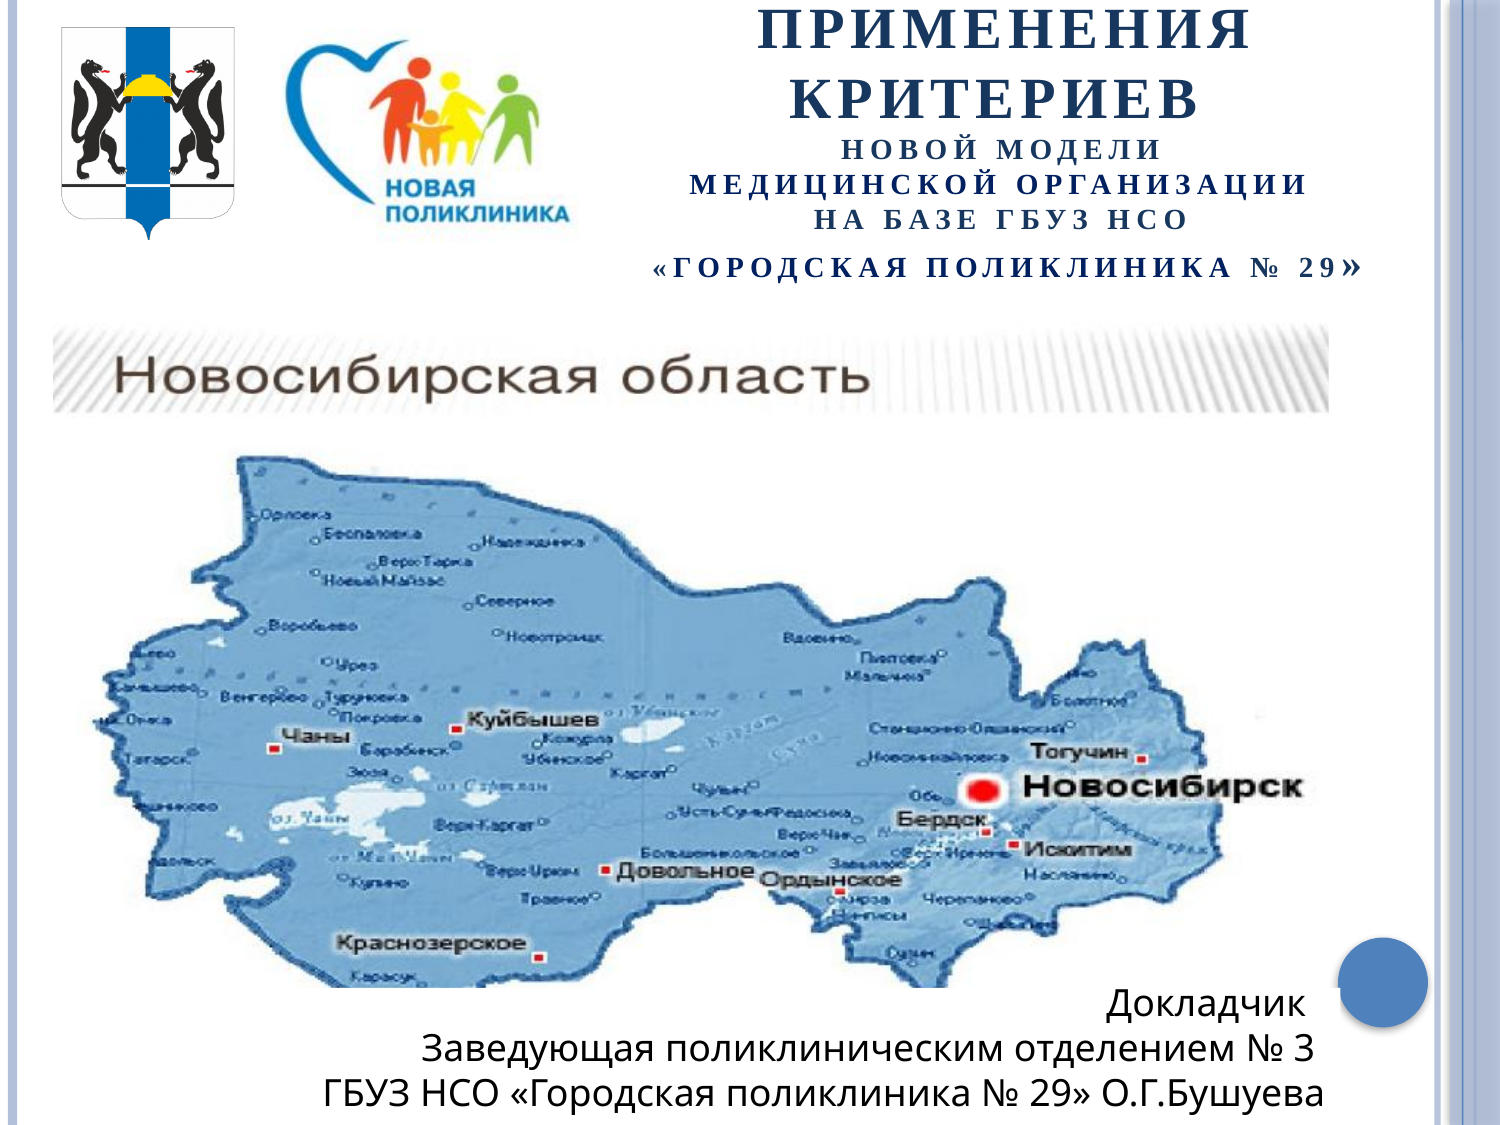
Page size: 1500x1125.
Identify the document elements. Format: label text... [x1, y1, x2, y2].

text_box Докладчик Заведующая поликлиническим отделением № 3 ГБУЗ НСО «Городская поликлиника № 29» О.Г.Бушуева [240, 986, 1343, 1108]
picture [41, 27, 255, 241]
picture [52, 287, 1329, 1037]
text_box Практика применения критериев новой модели медицинской организации на базе ГБУЗ НСО «Городская поликлиника № 29» [579, 63, 1435, 293]
picture [276, 0, 580, 268]
